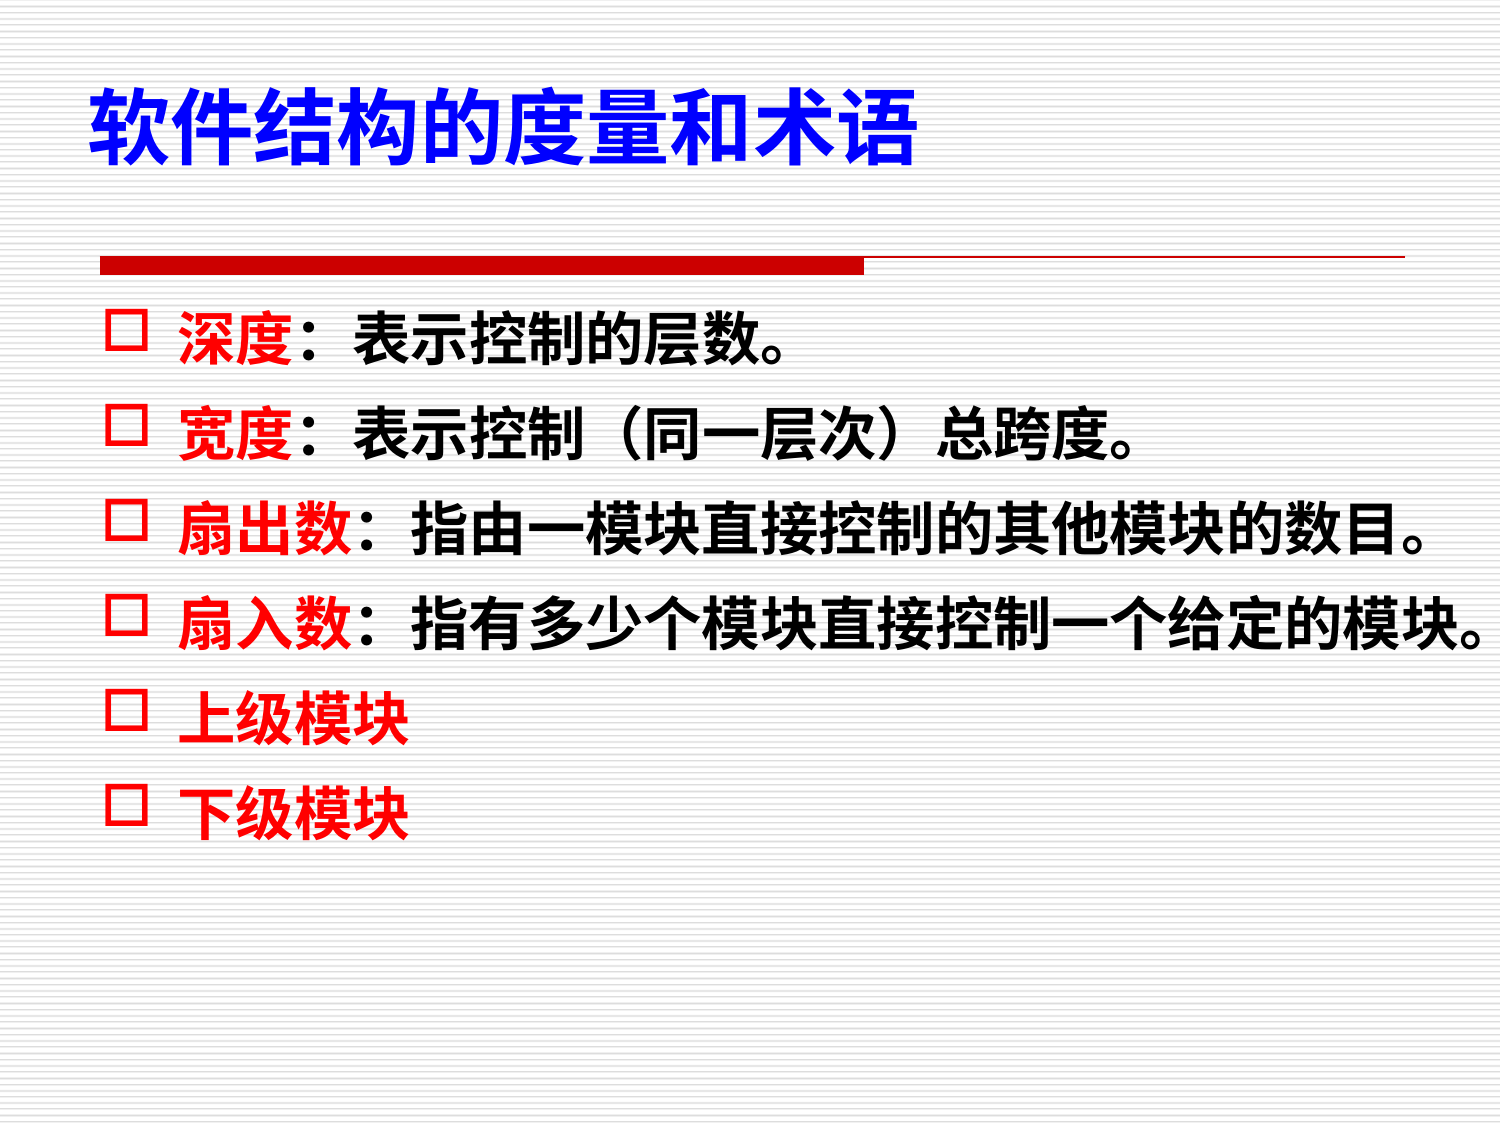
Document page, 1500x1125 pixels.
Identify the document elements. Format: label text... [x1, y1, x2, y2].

picture [0, 0, 1500, 1125]
text_box 软件结构的度量和术语 [87, 75, 920, 176]
text_box 深度：表示控制的层数。 宽度：表示控制（同一层次）总跨度。 扇出数：指由一模块直接控制的其他模块的数目。 扇入数：指有多少个模块直接控制一个给定的模块。 上级模块 下级模块 [85, 294, 1500, 910]
